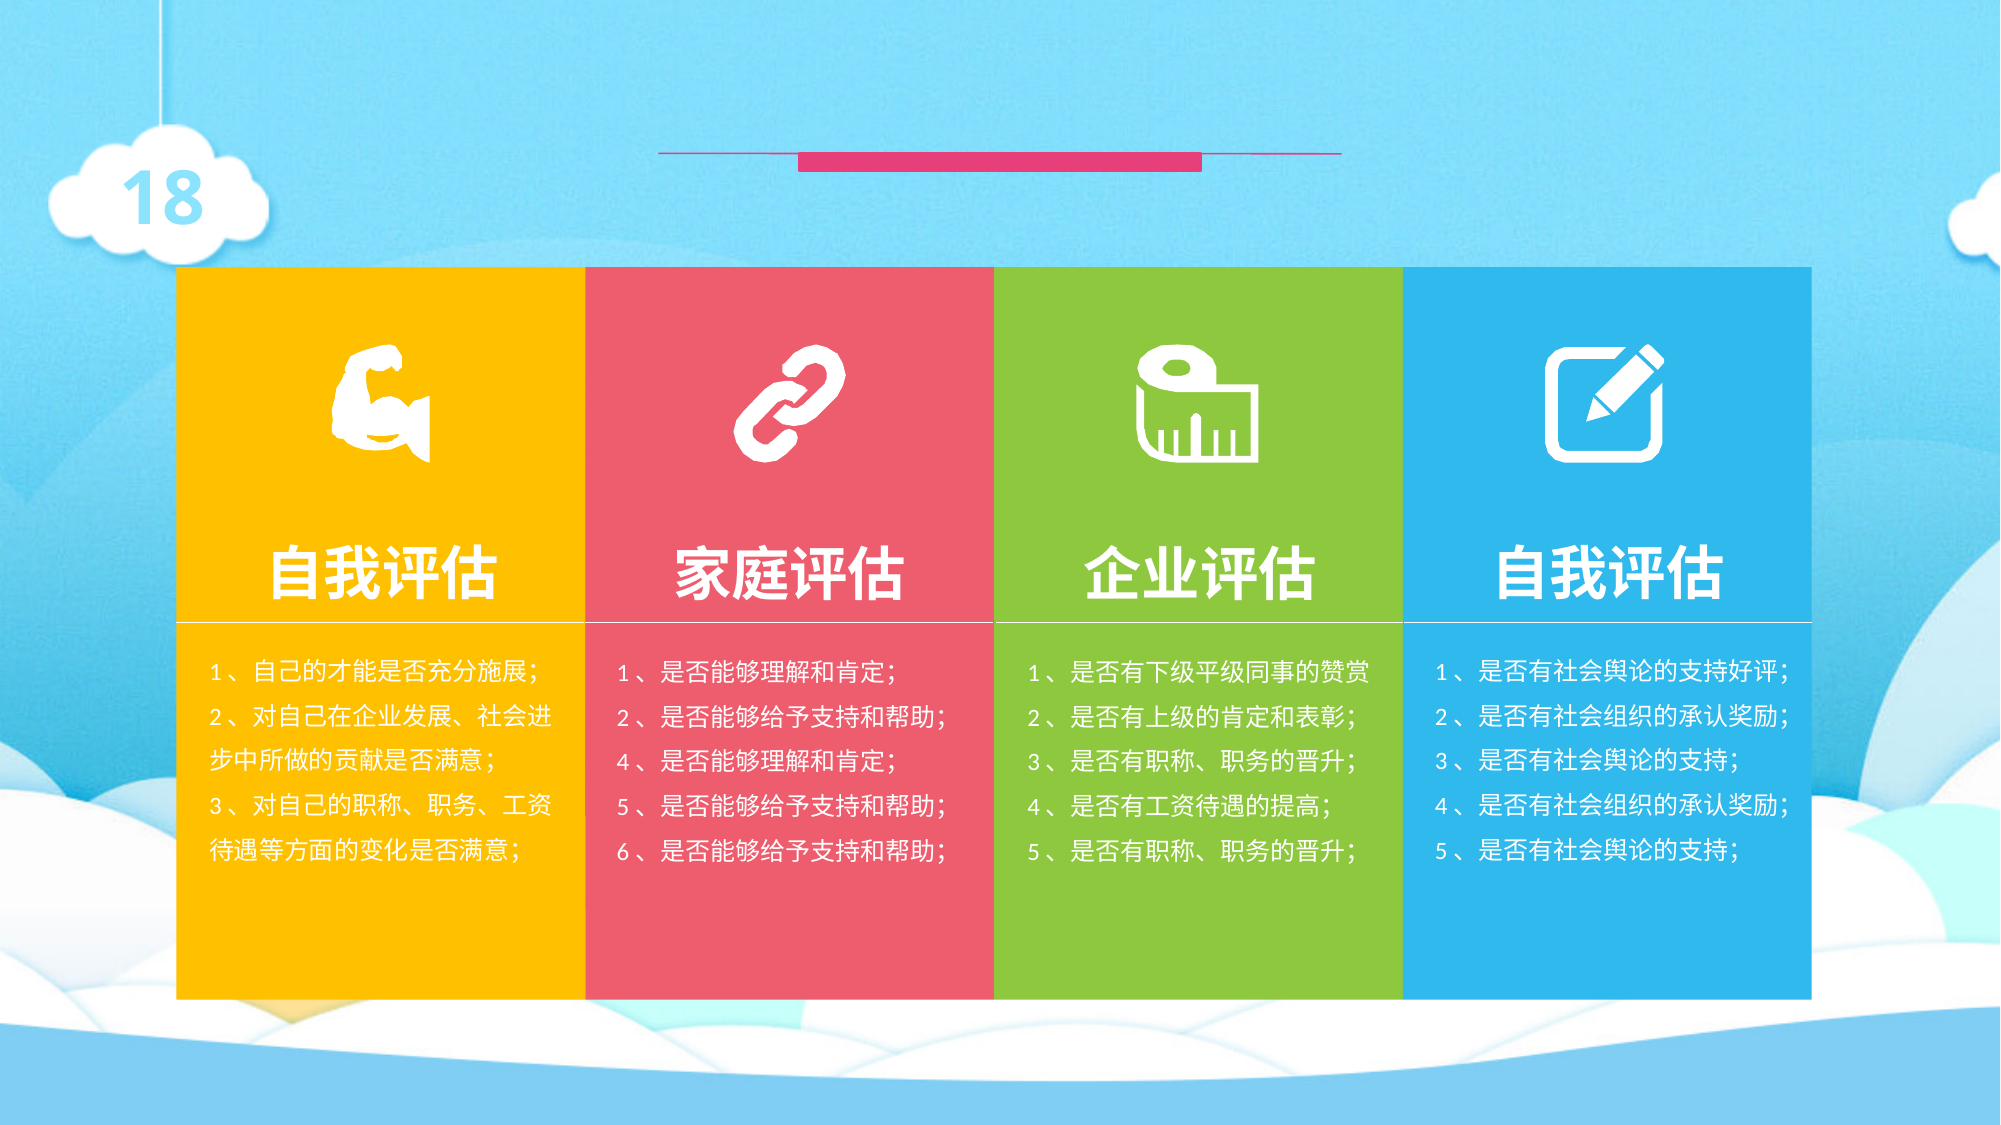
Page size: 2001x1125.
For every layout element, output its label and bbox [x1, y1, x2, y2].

text_box [1402, 267, 1812, 1012]
text_box [585, 267, 994, 1000]
text_box [176, 267, 585, 1000]
text_box [994, 267, 1402, 1000]
picture [0, 0, 2001, 1125]
